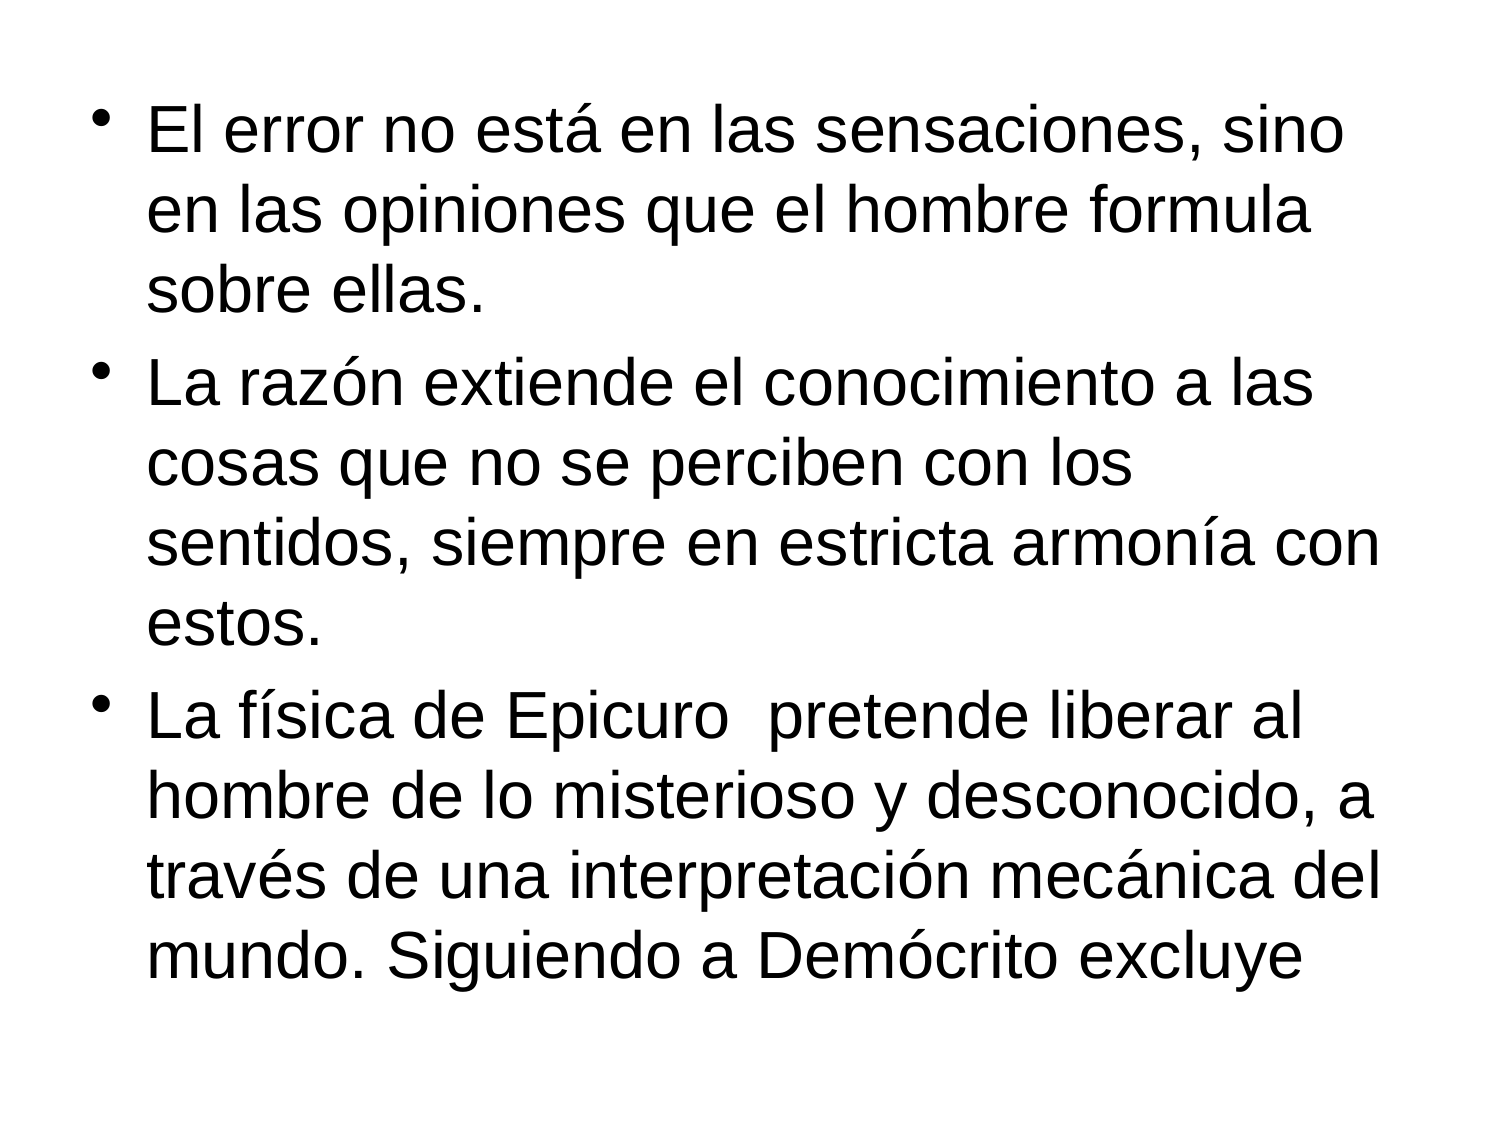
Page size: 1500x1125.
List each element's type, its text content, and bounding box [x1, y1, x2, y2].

list El error no está en las sensaciones, sino en las opiniones que el hombre formula sobre ellas. La razón extiende el conocimiento a las cosas que no se perciben con los sentidos, siempre en estricta armonía con estos. La física de Epicuro pretende liberar al hombre de lo misterioso y desconocido, a través de una interpretación mecánica del mundo. Siguiendo a Demócrito excluye [74, 77, 1426, 1059]
